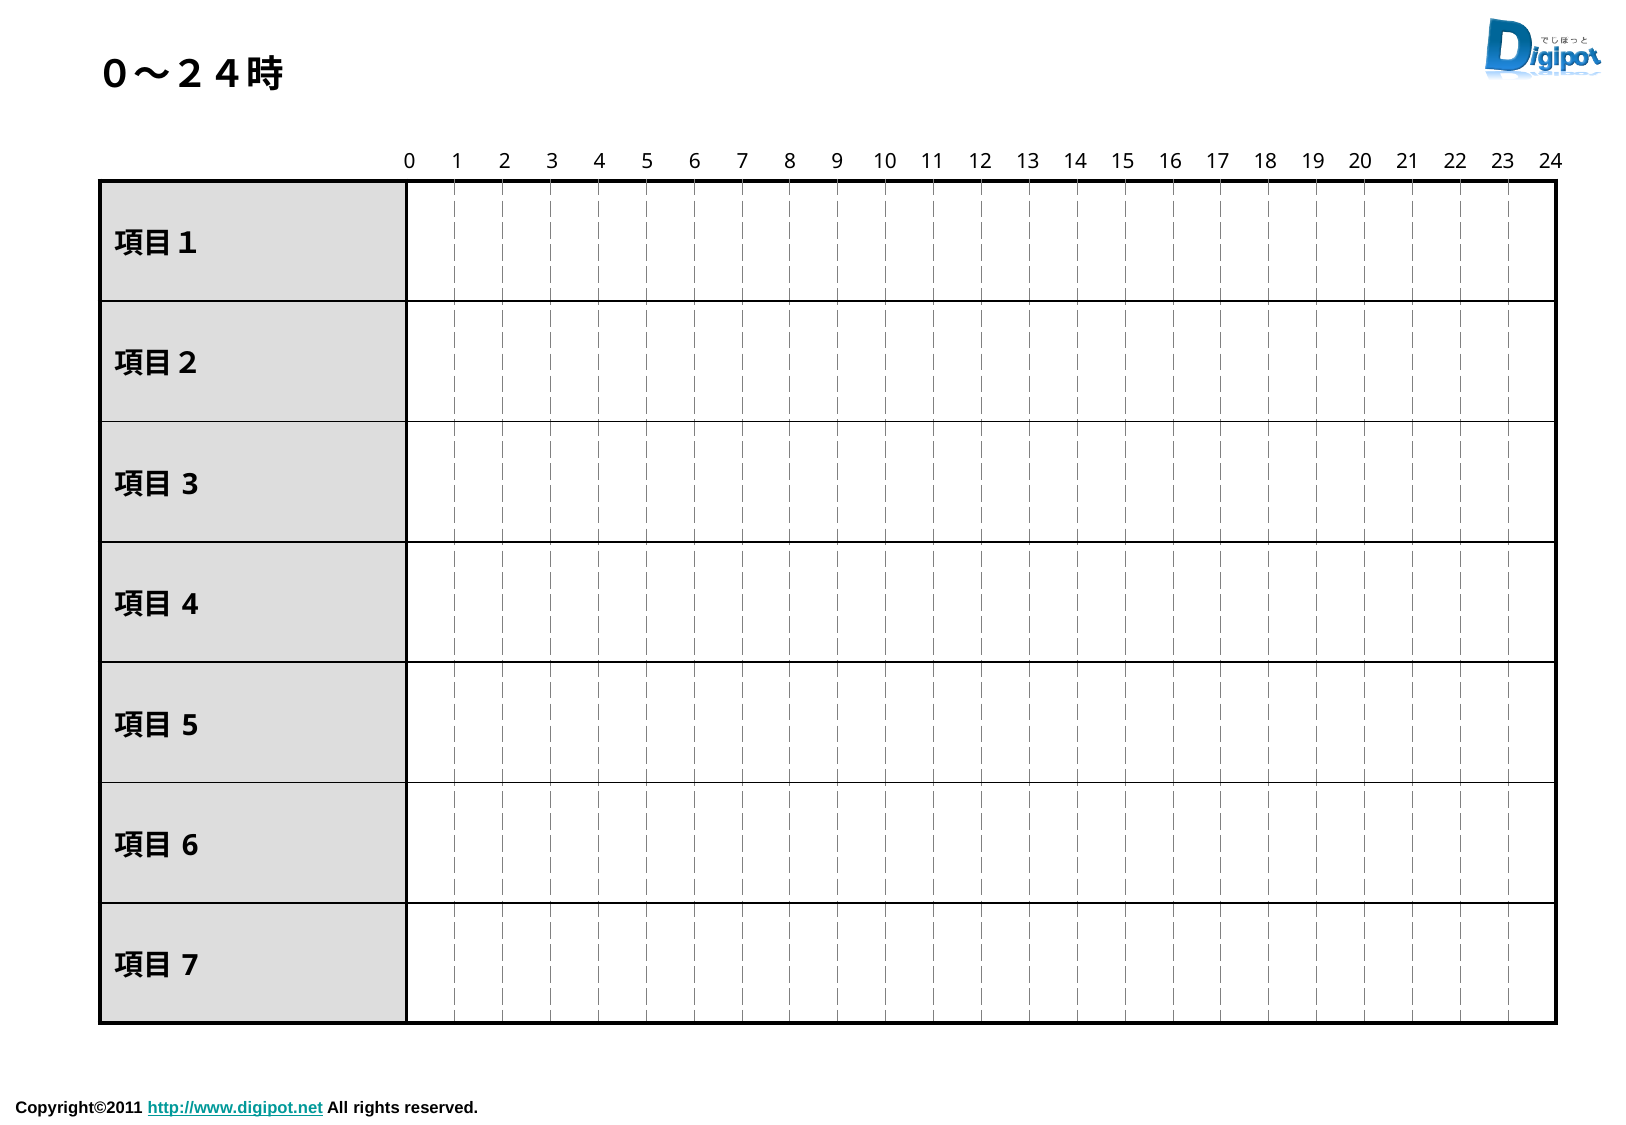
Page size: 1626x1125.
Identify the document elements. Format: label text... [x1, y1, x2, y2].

table_header [694, 183, 742, 300]
table_cell [742, 663, 790, 782]
table_header [1077, 183, 1125, 300]
table_cell [1365, 302, 1413, 421]
table_cell [598, 783, 646, 902]
table_cell [1317, 422, 1365, 541]
table_header [503, 183, 550, 300]
table_cell [1365, 904, 1413, 1021]
table_header 項目１ [102, 183, 405, 300]
table_cell [1077, 783, 1125, 902]
table_cell [598, 543, 646, 661]
table_cell [408, 422, 455, 541]
table_cell [934, 543, 981, 661]
table_cell [790, 904, 838, 1021]
table_header [550, 183, 598, 300]
table_cell [503, 783, 550, 902]
table_cell [790, 783, 838, 902]
table_cell [550, 422, 598, 541]
table_cell [694, 302, 742, 421]
table_cell [1269, 783, 1317, 902]
table_cell [934, 302, 981, 421]
table_cell [838, 543, 886, 661]
table_cell [1077, 543, 1125, 661]
table_cell [981, 783, 1029, 902]
table_cell [838, 422, 886, 541]
table_cell [886, 663, 934, 782]
table_cell [694, 543, 742, 661]
table_cell [550, 904, 598, 1021]
table_cell [646, 422, 694, 541]
table_cell [742, 302, 790, 421]
table_header [408, 183, 455, 300]
table_cell [838, 663, 886, 782]
table_cell [503, 422, 550, 541]
table_cell [1221, 783, 1269, 902]
table_cell [550, 783, 598, 902]
table_cell [934, 422, 981, 541]
table_cell [790, 422, 838, 541]
table_cell [455, 302, 503, 421]
table_cell [886, 783, 934, 902]
table_cell [1029, 663, 1077, 782]
table_cell [1365, 783, 1413, 902]
table_cell [1221, 302, 1269, 421]
table_cell [1125, 302, 1173, 421]
text_box ０～２４時 [81, 42, 337, 103]
table_cell [1413, 422, 1460, 541]
table_header [455, 183, 503, 300]
table_cell [1317, 543, 1365, 661]
table_cell [934, 904, 981, 1021]
table_cell [838, 904, 886, 1021]
table_cell [1173, 422, 1221, 541]
table_cell [694, 783, 742, 902]
table_cell [1269, 422, 1317, 541]
table_cell [455, 422, 503, 541]
table_cell [455, 904, 503, 1021]
table_cell [1413, 663, 1460, 782]
table_cell [408, 302, 455, 421]
table_cell [1173, 904, 1221, 1021]
table_cell [742, 543, 790, 661]
table_cell [1413, 783, 1460, 902]
table_cell [1317, 904, 1365, 1021]
table_cell [646, 904, 694, 1021]
table_cell [408, 543, 455, 661]
table_cell [598, 422, 646, 541]
table_cell [1125, 783, 1173, 902]
table_header [742, 183, 790, 300]
table_cell [1460, 904, 1508, 1021]
table_cell [646, 663, 694, 782]
table_cell [1508, 783, 1554, 902]
table_cell [1269, 302, 1317, 421]
table_cell [1173, 783, 1221, 902]
table_cell [1508, 904, 1554, 1021]
table_cell [694, 663, 742, 782]
table_cell [981, 302, 1029, 421]
table_cell [646, 543, 694, 661]
table_header [1125, 183, 1173, 300]
table_header [790, 183, 838, 300]
table_header [838, 183, 886, 300]
table_header [1460, 183, 1508, 300]
table_cell [1413, 543, 1460, 661]
table_cell [1365, 422, 1413, 541]
table_header [886, 183, 934, 300]
table_cell [886, 543, 934, 661]
table_cell [1317, 302, 1365, 421]
table_cell [981, 422, 1029, 541]
table_header [598, 183, 646, 300]
table_cell [1508, 543, 1554, 661]
table_cell [503, 904, 550, 1021]
table_cell [1508, 663, 1554, 782]
table_cell [598, 663, 646, 782]
table_cell [408, 783, 455, 902]
table_cell [1269, 543, 1317, 661]
table_cell [1413, 904, 1460, 1021]
table_cell [646, 783, 694, 902]
table_header [646, 183, 694, 300]
table_cell [981, 904, 1029, 1021]
table_cell [886, 904, 934, 1021]
table_header [1365, 183, 1413, 300]
table_cell [886, 422, 934, 541]
table_cell [1125, 663, 1173, 782]
table_cell 項目6 [102, 783, 405, 902]
table_cell [455, 663, 503, 782]
table_cell [550, 302, 598, 421]
table_cell [1221, 422, 1269, 541]
table_cell 項目２ [102, 302, 405, 421]
table_cell [503, 302, 550, 421]
table_cell [503, 543, 550, 661]
table_cell [1221, 904, 1269, 1021]
table_cell [1269, 904, 1317, 1021]
table_cell [1221, 663, 1269, 782]
table_header [1269, 183, 1317, 300]
table_cell [1365, 543, 1413, 661]
table_cell [1029, 302, 1077, 421]
table_cell [598, 904, 646, 1021]
table_cell [1173, 302, 1221, 421]
table_cell [1508, 422, 1554, 541]
table_cell [550, 663, 598, 782]
table_cell 項目4 [102, 543, 405, 661]
table_header [1029, 183, 1077, 300]
table_cell 項目5 [102, 663, 405, 782]
table_header [934, 183, 981, 300]
table_cell [1173, 663, 1221, 782]
table_cell [694, 422, 742, 541]
table_cell [408, 904, 455, 1021]
table_cell [1221, 543, 1269, 661]
table_cell [550, 543, 598, 661]
table_cell [742, 783, 790, 902]
table_cell [1125, 543, 1173, 661]
table_cell [1269, 663, 1317, 782]
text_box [387, 140, 1580, 181]
table_header [1173, 183, 1221, 300]
table_cell [790, 543, 838, 661]
table_cell 項目3 [102, 422, 405, 541]
table_cell [1460, 302, 1508, 421]
table_cell [981, 543, 1029, 661]
table_cell [1460, 543, 1508, 661]
table_cell [1077, 302, 1125, 421]
table_cell [838, 302, 886, 421]
table_cell [742, 422, 790, 541]
table_cell [1413, 302, 1460, 421]
table_cell [1077, 904, 1125, 1021]
table_cell [646, 302, 694, 421]
table_cell [1317, 783, 1365, 902]
table_header [1413, 183, 1460, 300]
table_cell [1029, 783, 1077, 902]
table_cell [598, 302, 646, 421]
table_cell [694, 904, 742, 1021]
table_cell [934, 663, 981, 782]
table_cell [790, 663, 838, 782]
table_cell [1029, 904, 1077, 1021]
table_cell [981, 663, 1029, 782]
table_cell [886, 302, 934, 421]
table_cell [790, 302, 838, 421]
table_cell [742, 904, 790, 1021]
table_cell [1125, 904, 1173, 1021]
table_cell [455, 543, 503, 661]
table_cell [1460, 783, 1508, 902]
table_cell [1460, 663, 1508, 782]
table_cell [1077, 663, 1125, 782]
table_cell [838, 783, 886, 902]
table_cell [1508, 302, 1554, 421]
table_cell [455, 783, 503, 902]
table_cell [934, 783, 981, 902]
table_cell [1077, 422, 1125, 541]
table_cell [1029, 543, 1077, 661]
table_cell [1317, 663, 1365, 782]
table_header [1508, 183, 1554, 300]
table_cell [1125, 422, 1173, 541]
table_cell [1029, 422, 1077, 541]
table_cell [408, 663, 455, 782]
table_cell [1173, 543, 1221, 661]
table_header [1221, 183, 1269, 300]
table_header [981, 183, 1029, 300]
table_cell [1460, 422, 1508, 541]
table_header [1317, 183, 1365, 300]
table_cell [503, 663, 550, 782]
picture [1485, 18, 1602, 82]
table_cell [1365, 663, 1413, 782]
table_cell 項目7 [102, 904, 405, 1021]
